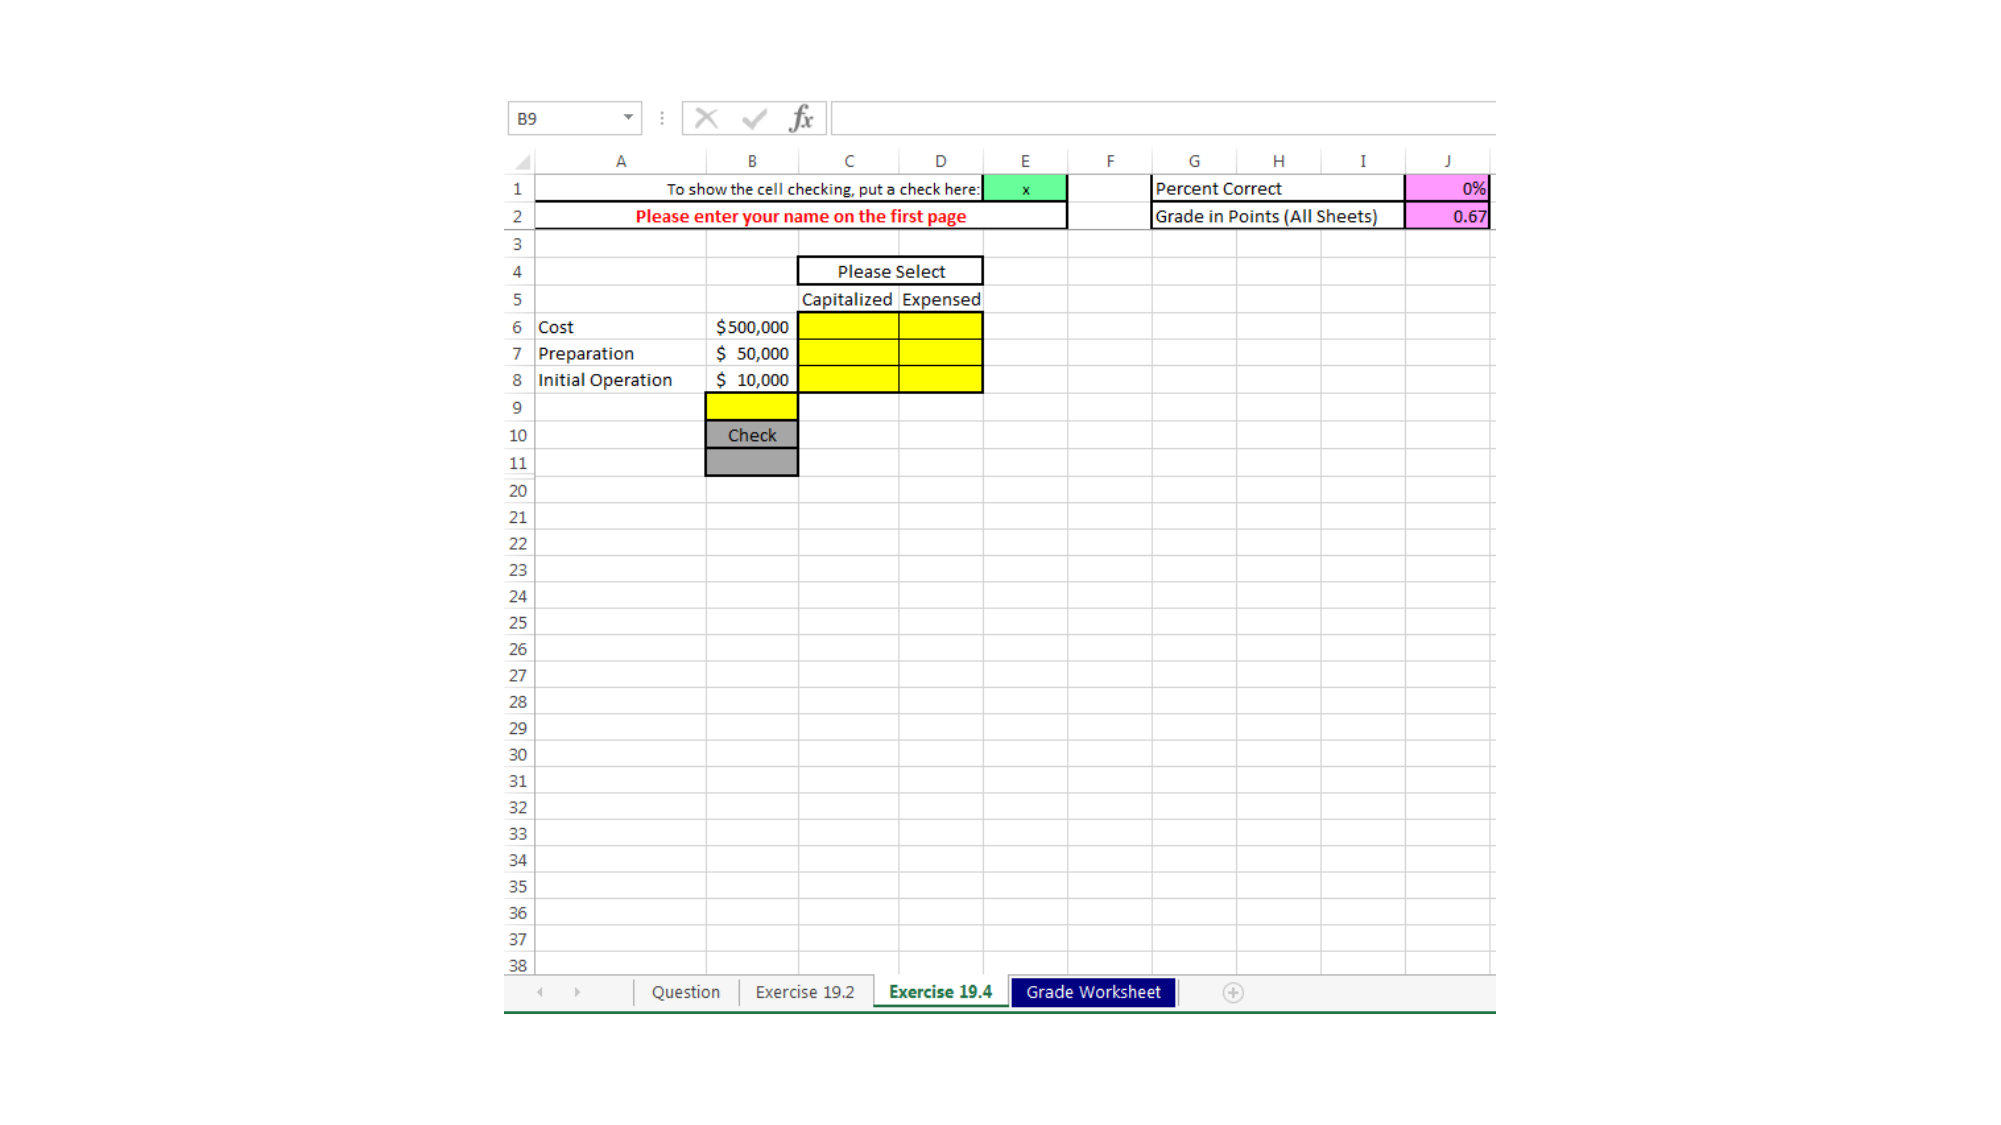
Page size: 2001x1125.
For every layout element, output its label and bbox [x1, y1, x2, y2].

list [504, 88, 1496, 1014]
